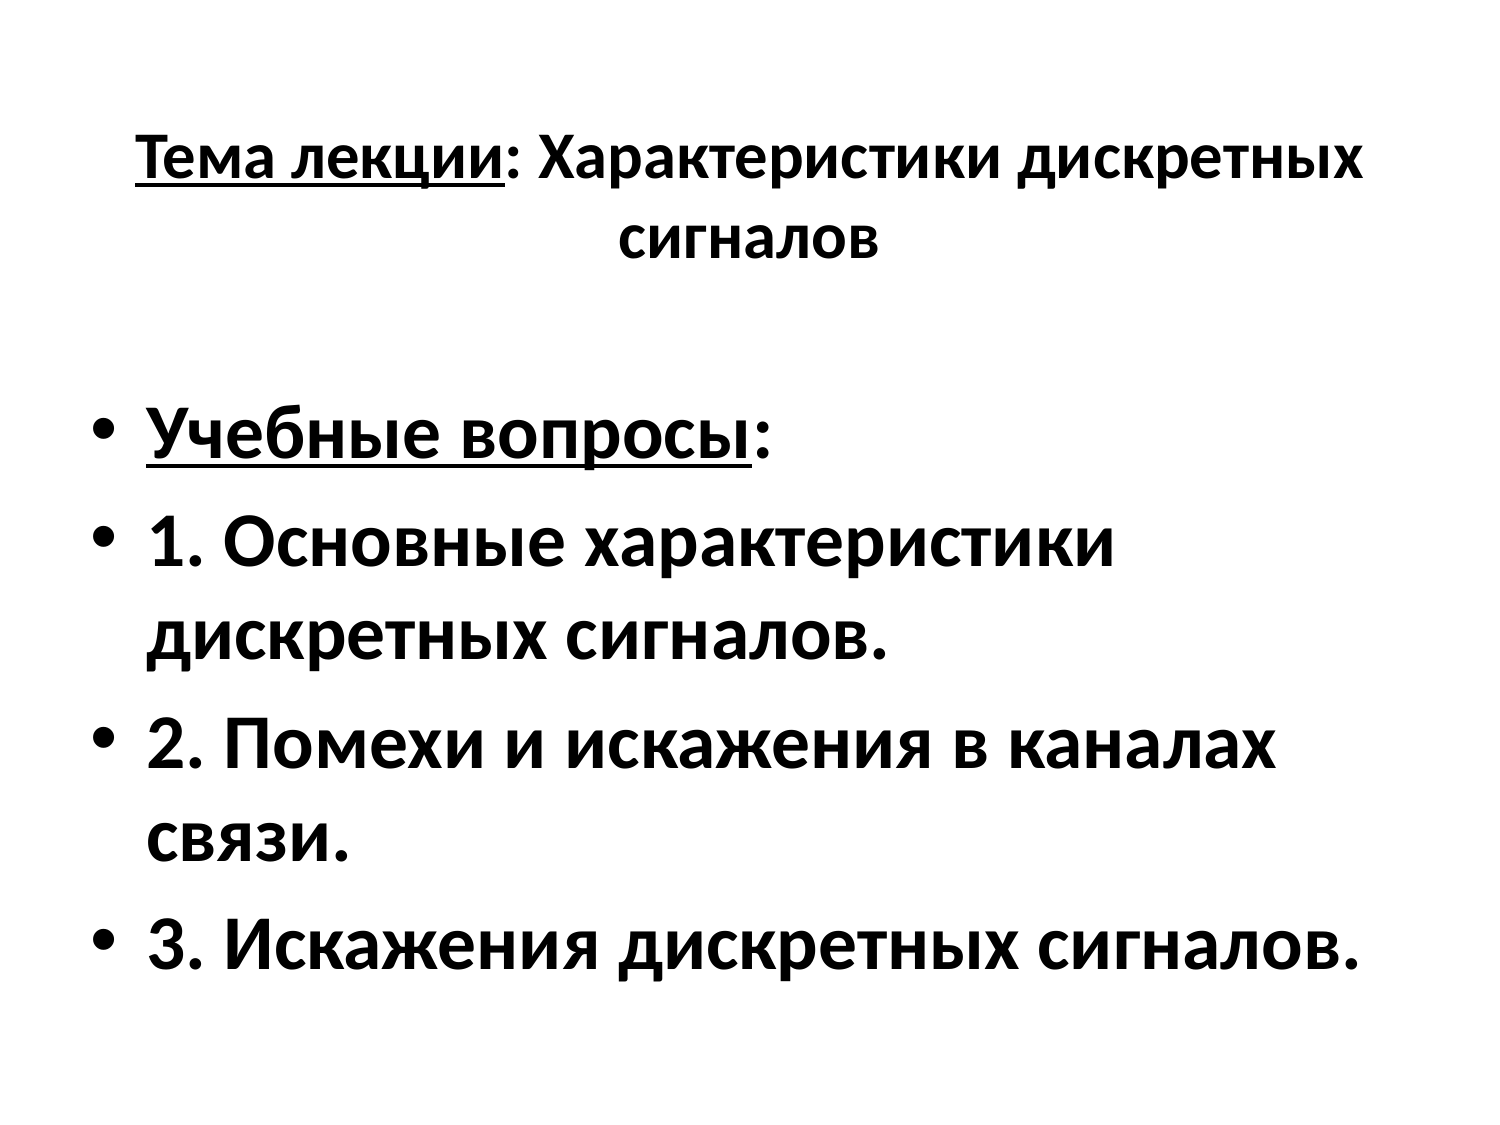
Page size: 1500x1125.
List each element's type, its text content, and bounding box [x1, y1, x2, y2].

title Тема лекции: Характеристики дискретных сигналов [75, 45, 1425, 339]
list Учебные вопросы: 1. Основные характеристики дискретных сигналов. 2. Помехи и искажения в каналах связи. 3. Искажения дискретных сигналов. [75, 373, 1425, 1005]
